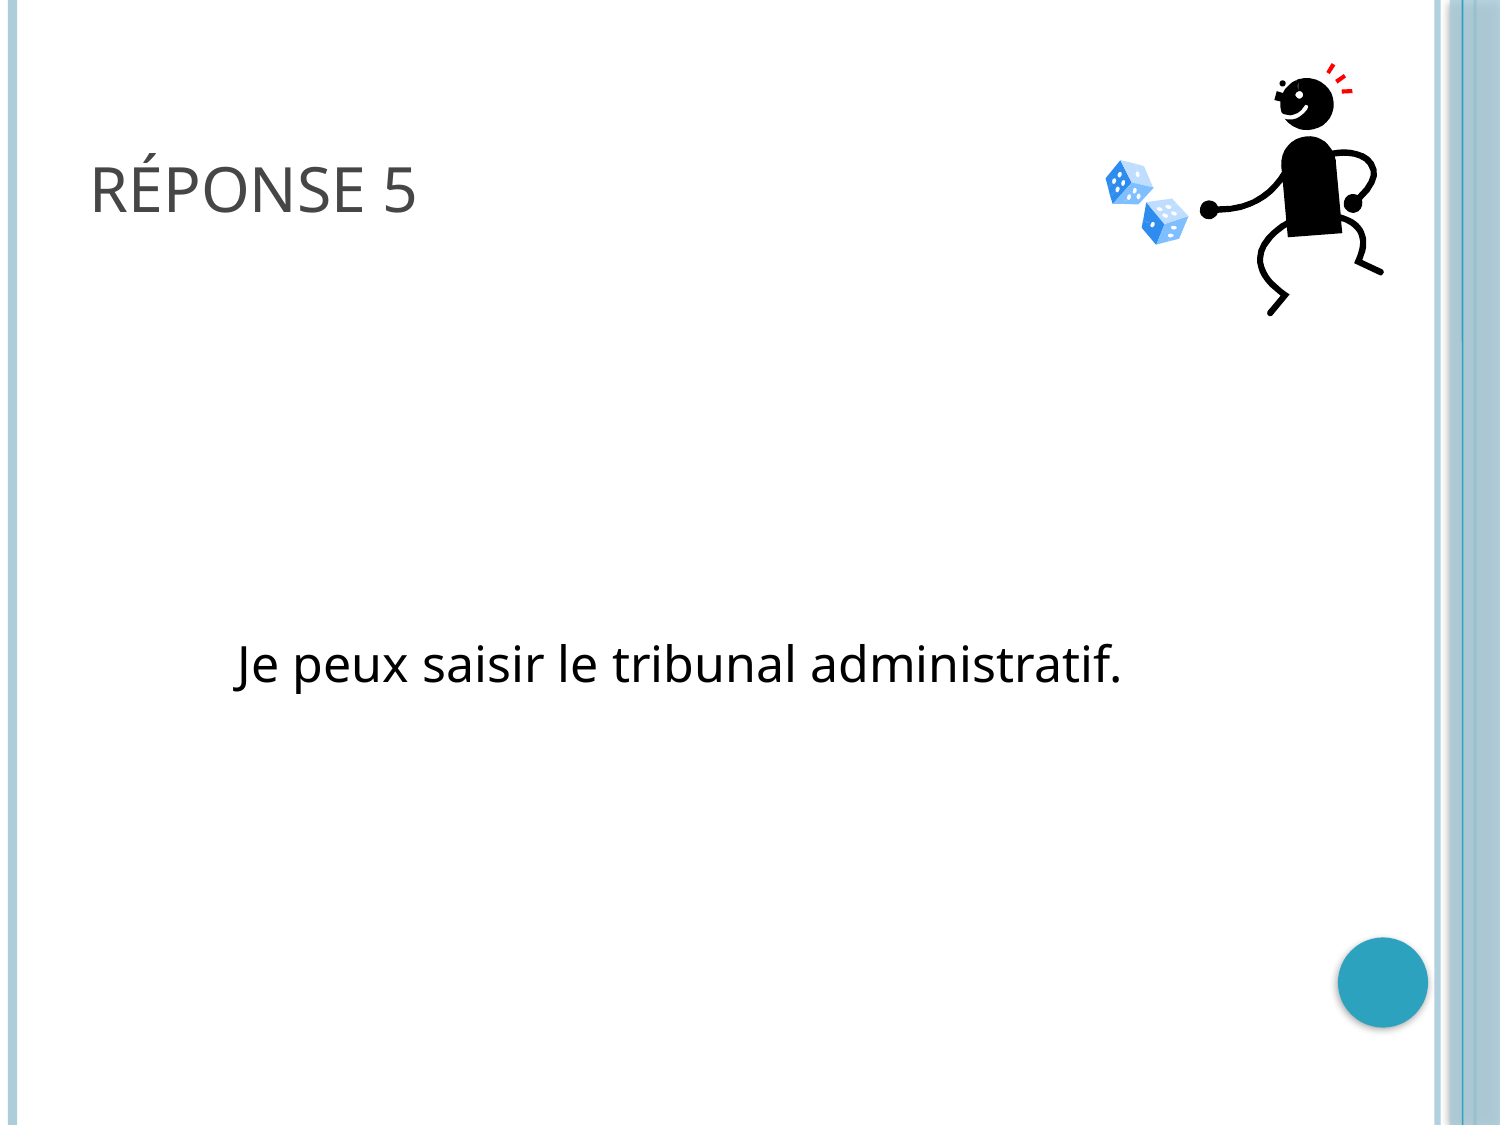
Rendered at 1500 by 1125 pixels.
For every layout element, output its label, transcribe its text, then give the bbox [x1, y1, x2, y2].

picture [1118, 45, 1413, 305]
list Je peux saisir le tribunal administratif. [74, 262, 1301, 1063]
title Réponse 5 [75, 45, 1116, 233]
